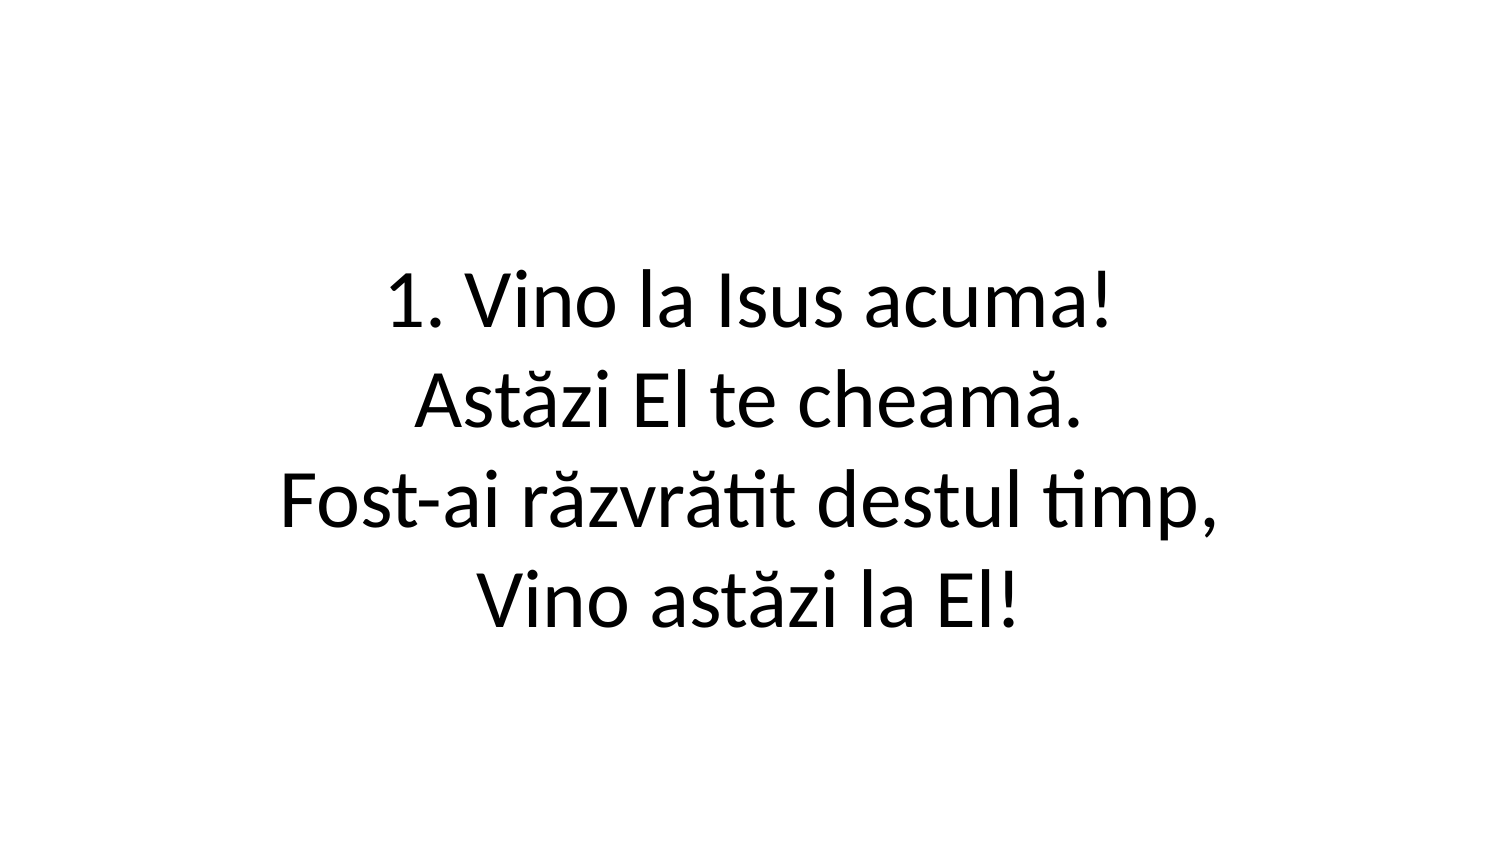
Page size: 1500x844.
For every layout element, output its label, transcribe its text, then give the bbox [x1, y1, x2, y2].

text_box 1. Vino la Isus acuma! Astăzi El te cheamă. Fost-ai răzvrătit destul timp, Vino astăzi la El! [264, 192, 1236, 652]
